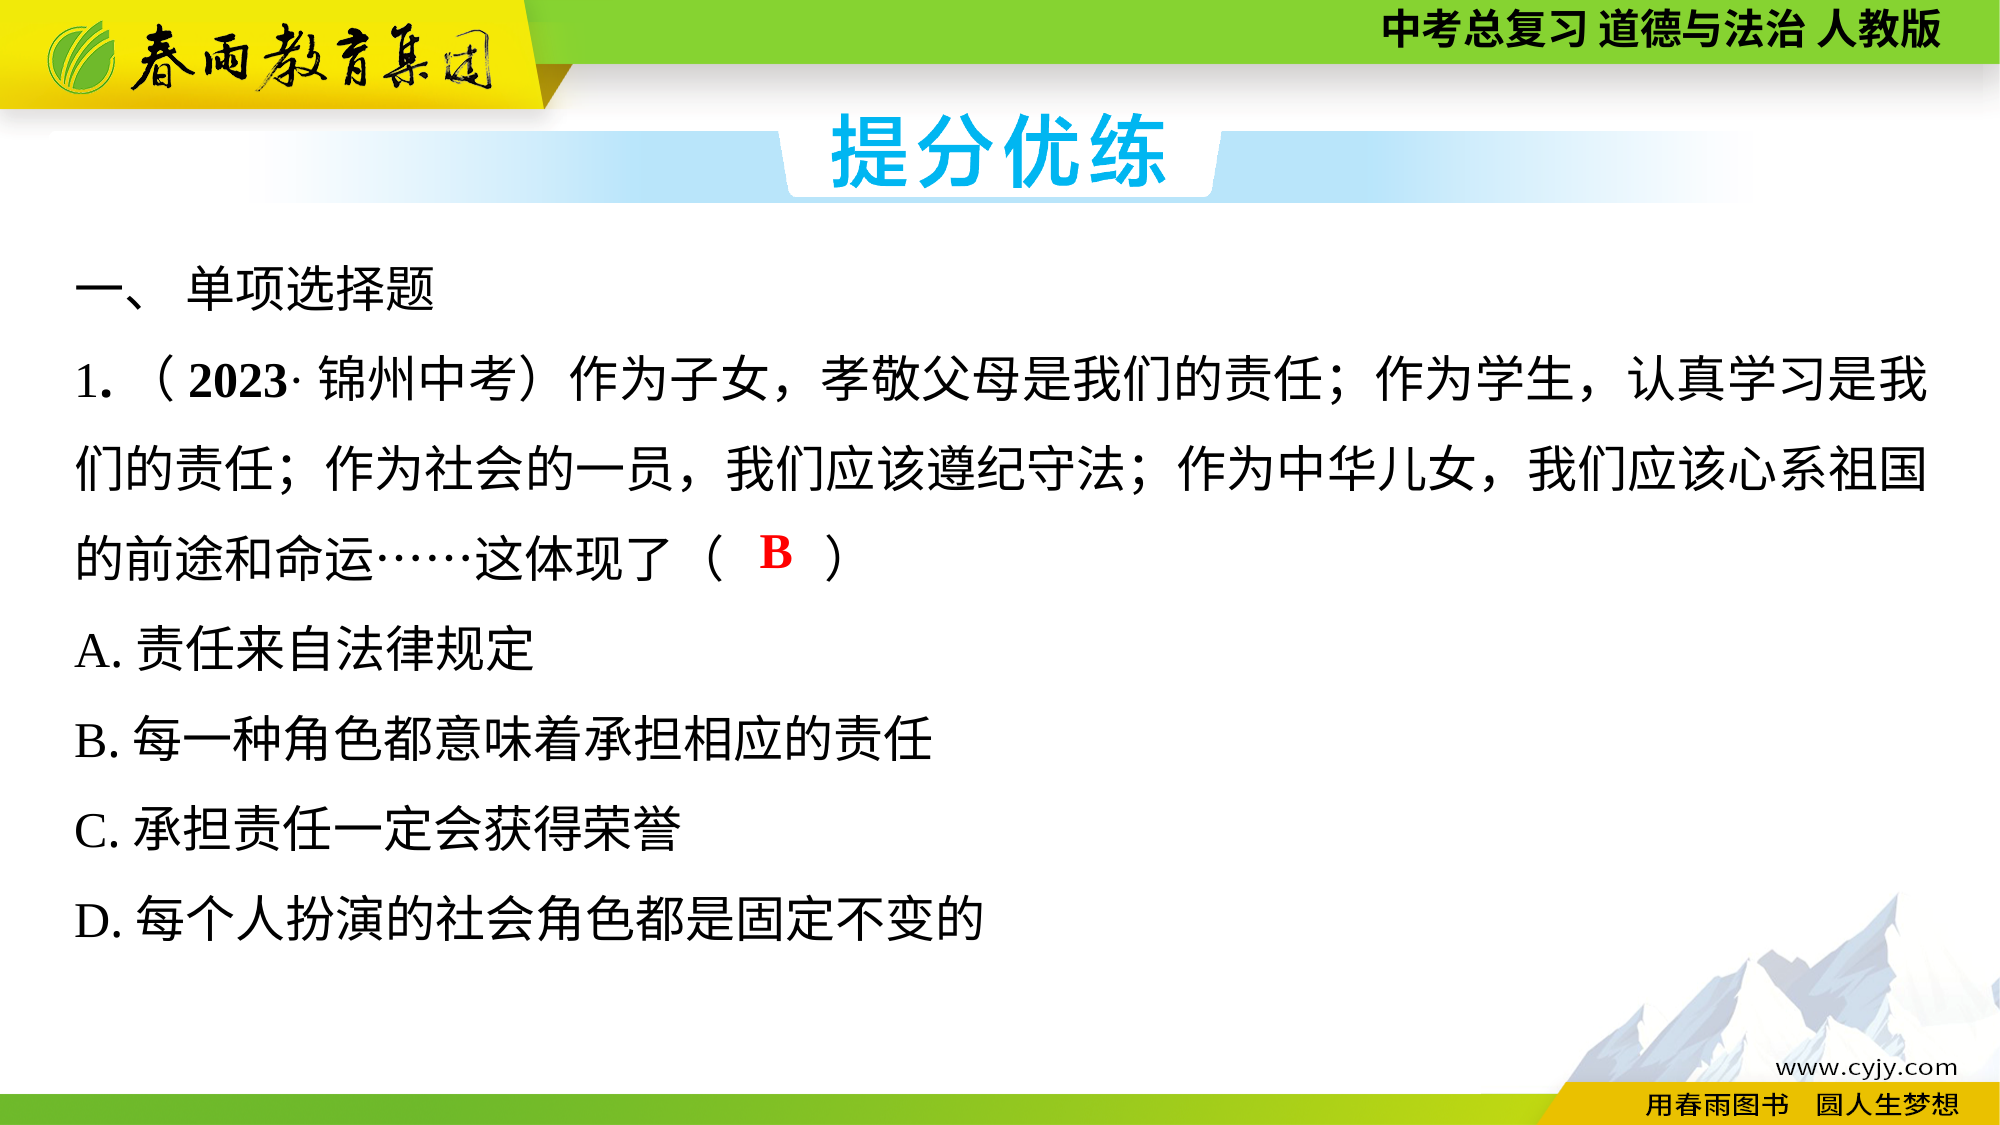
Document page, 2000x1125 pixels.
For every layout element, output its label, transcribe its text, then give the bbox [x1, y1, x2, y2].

text_box B [744, 510, 808, 586]
list 一、 单项选择题 1.（2023·锦州中考）作为子女，孝敬父母是我们的责任；作为学生，认真学习是我们的责任；作为社会的一员，我们应该遵纪守法；作为中华儿女，我们应该心系祖国的前途和命运……这体现了（ ） A.责任来自法律规定 B.每一种角色都意味着承担相应的责任 C.承担责任一定会获得荣誉 D.每个人扮演的社会角色都是固定不变的 [59, 219, 1944, 951]
picture [0, 0, 2000, 1125]
